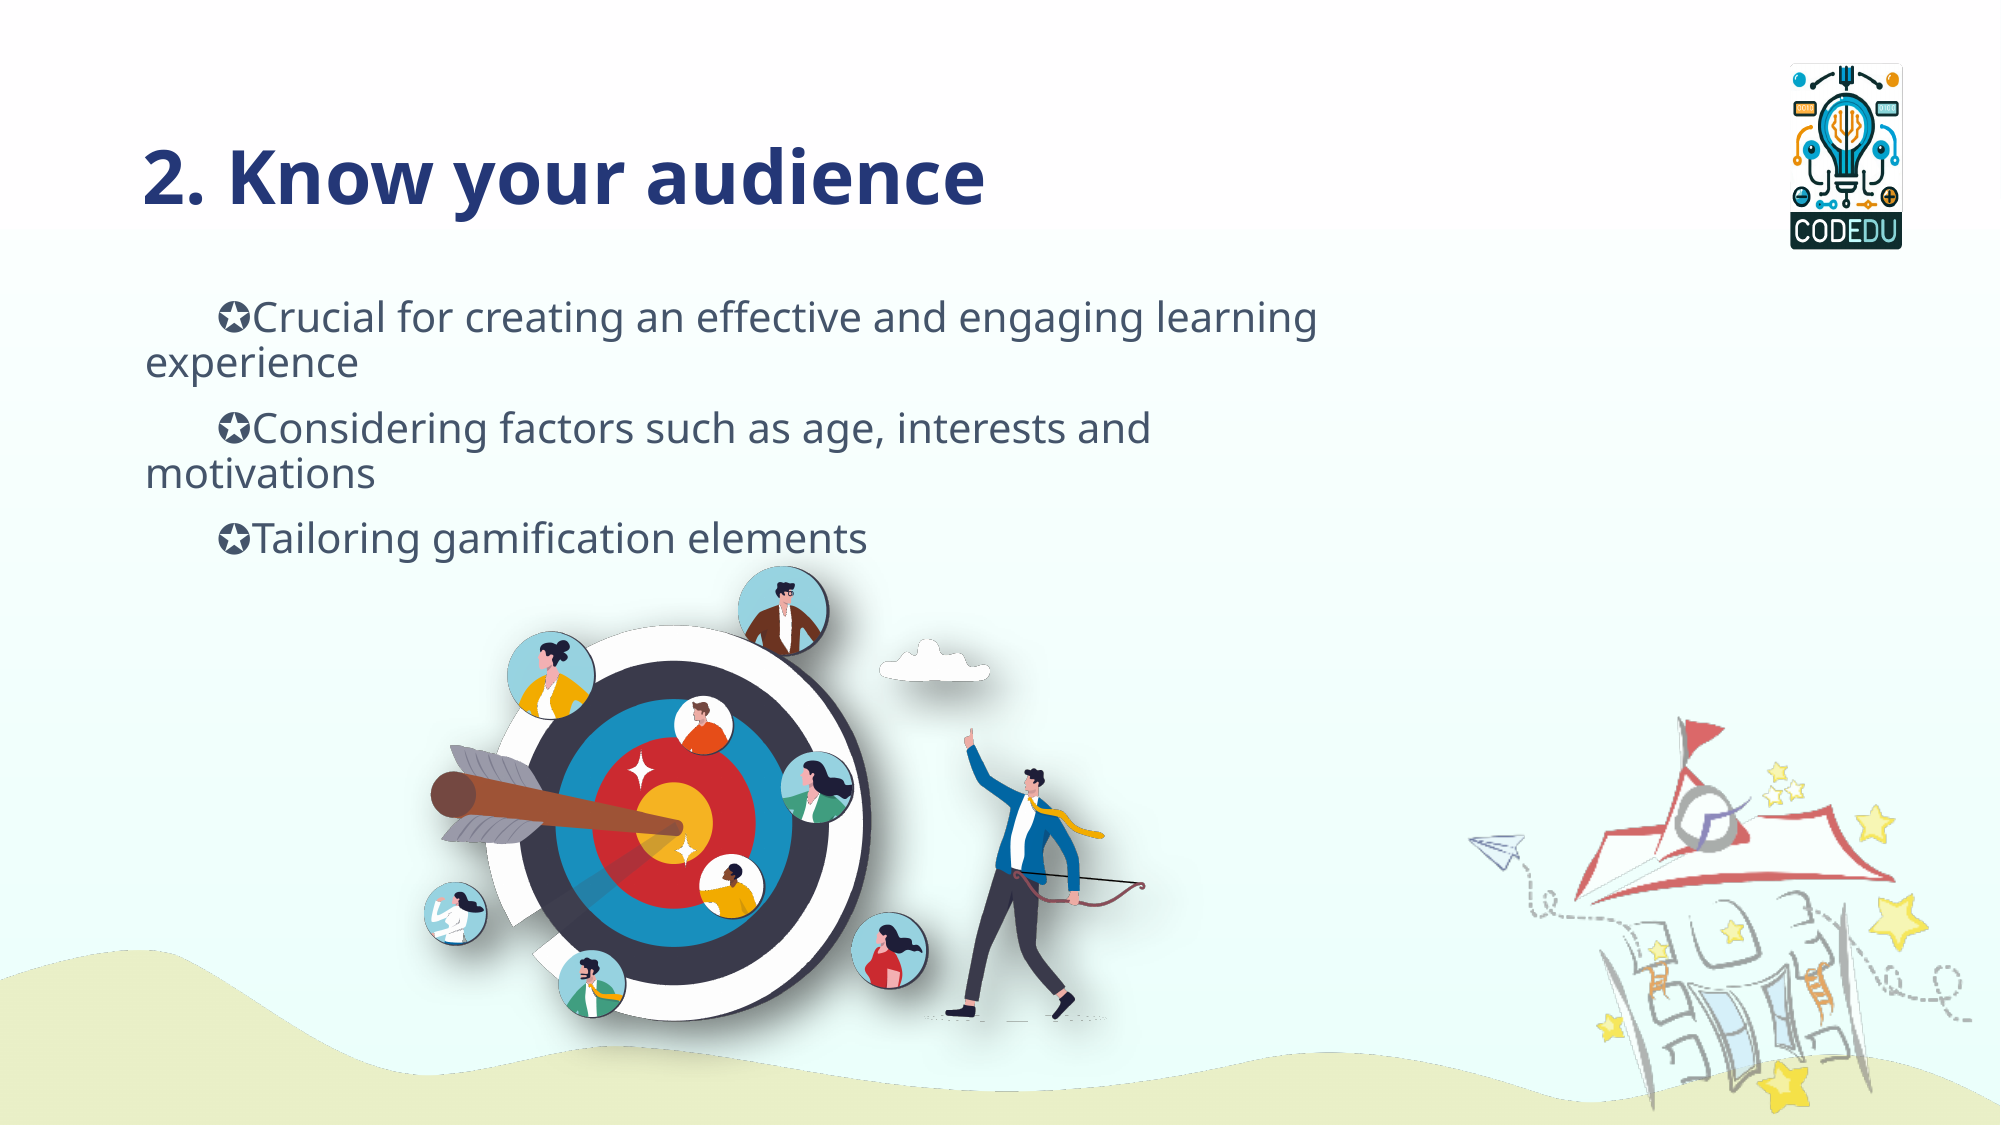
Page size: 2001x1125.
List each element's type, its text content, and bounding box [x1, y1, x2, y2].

picture [0, 562, 2000, 1125]
list Crucial for creating an effective and engaging learning experience Considering factors such as age, interests and motivations Tailoring gamification elements [127, 288, 1385, 661]
title 2. Know your audience [127, 71, 1691, 289]
picture [1691, 0, 2001, 357]
